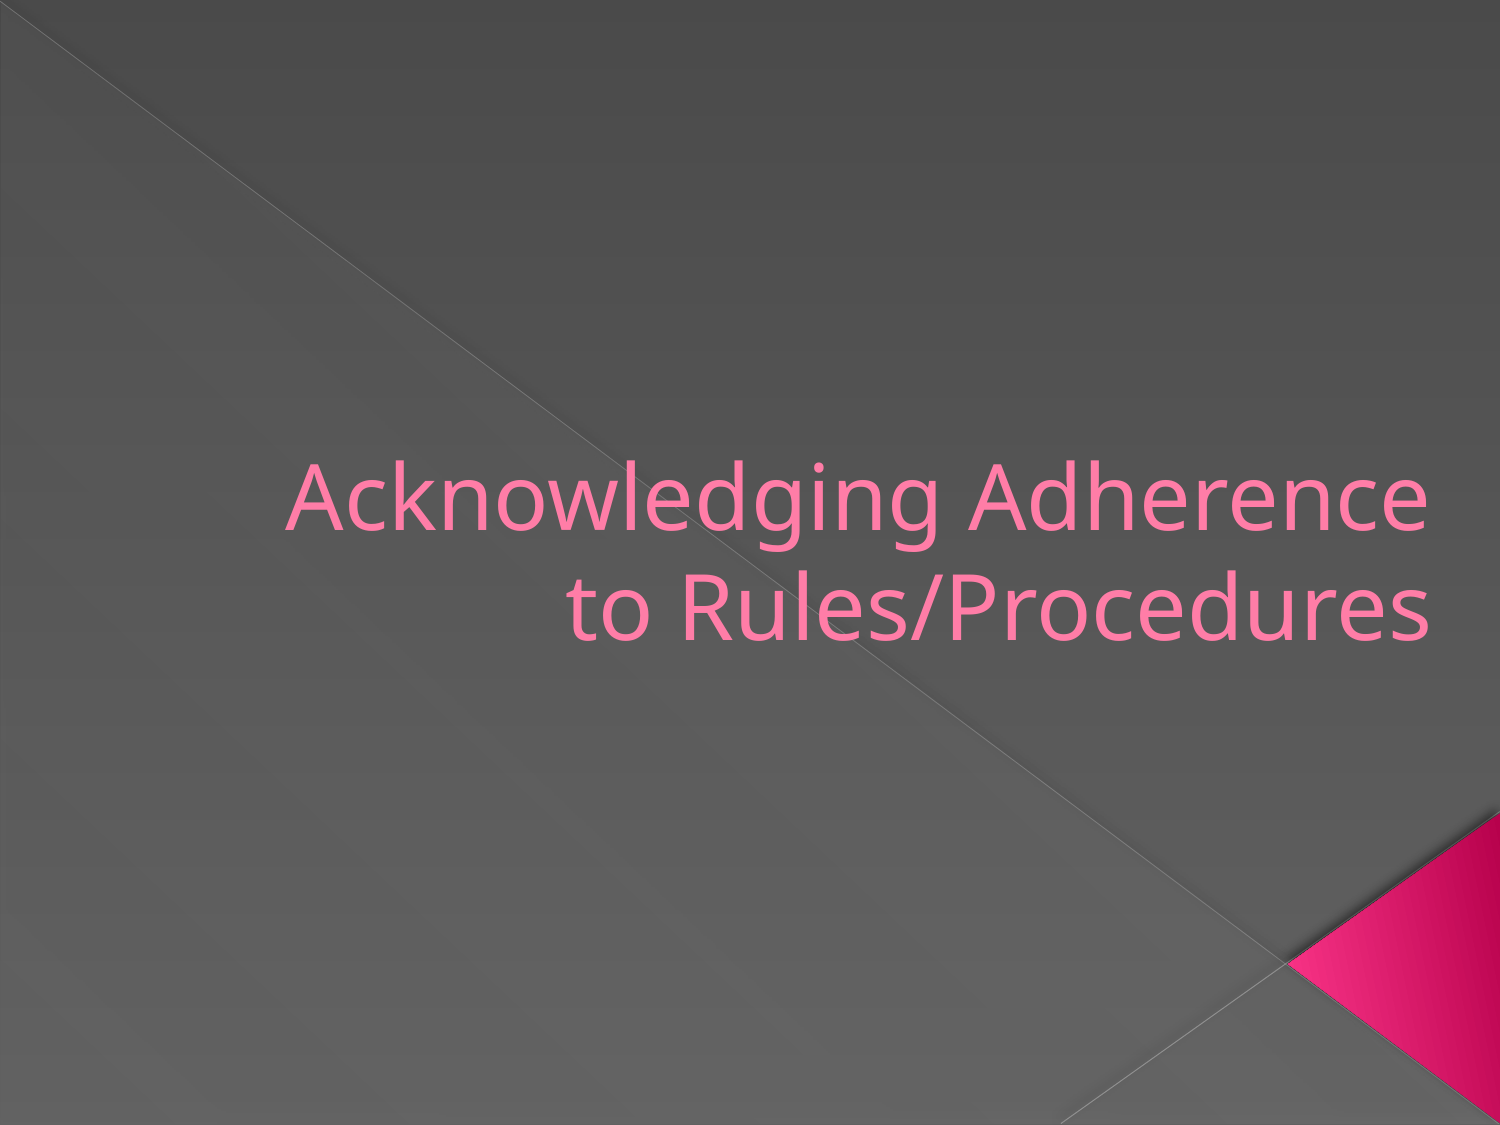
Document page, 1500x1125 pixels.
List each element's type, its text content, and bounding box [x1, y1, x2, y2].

title Acknowledging Adherence to Rules/Procedures [125, 425, 1448, 667]
